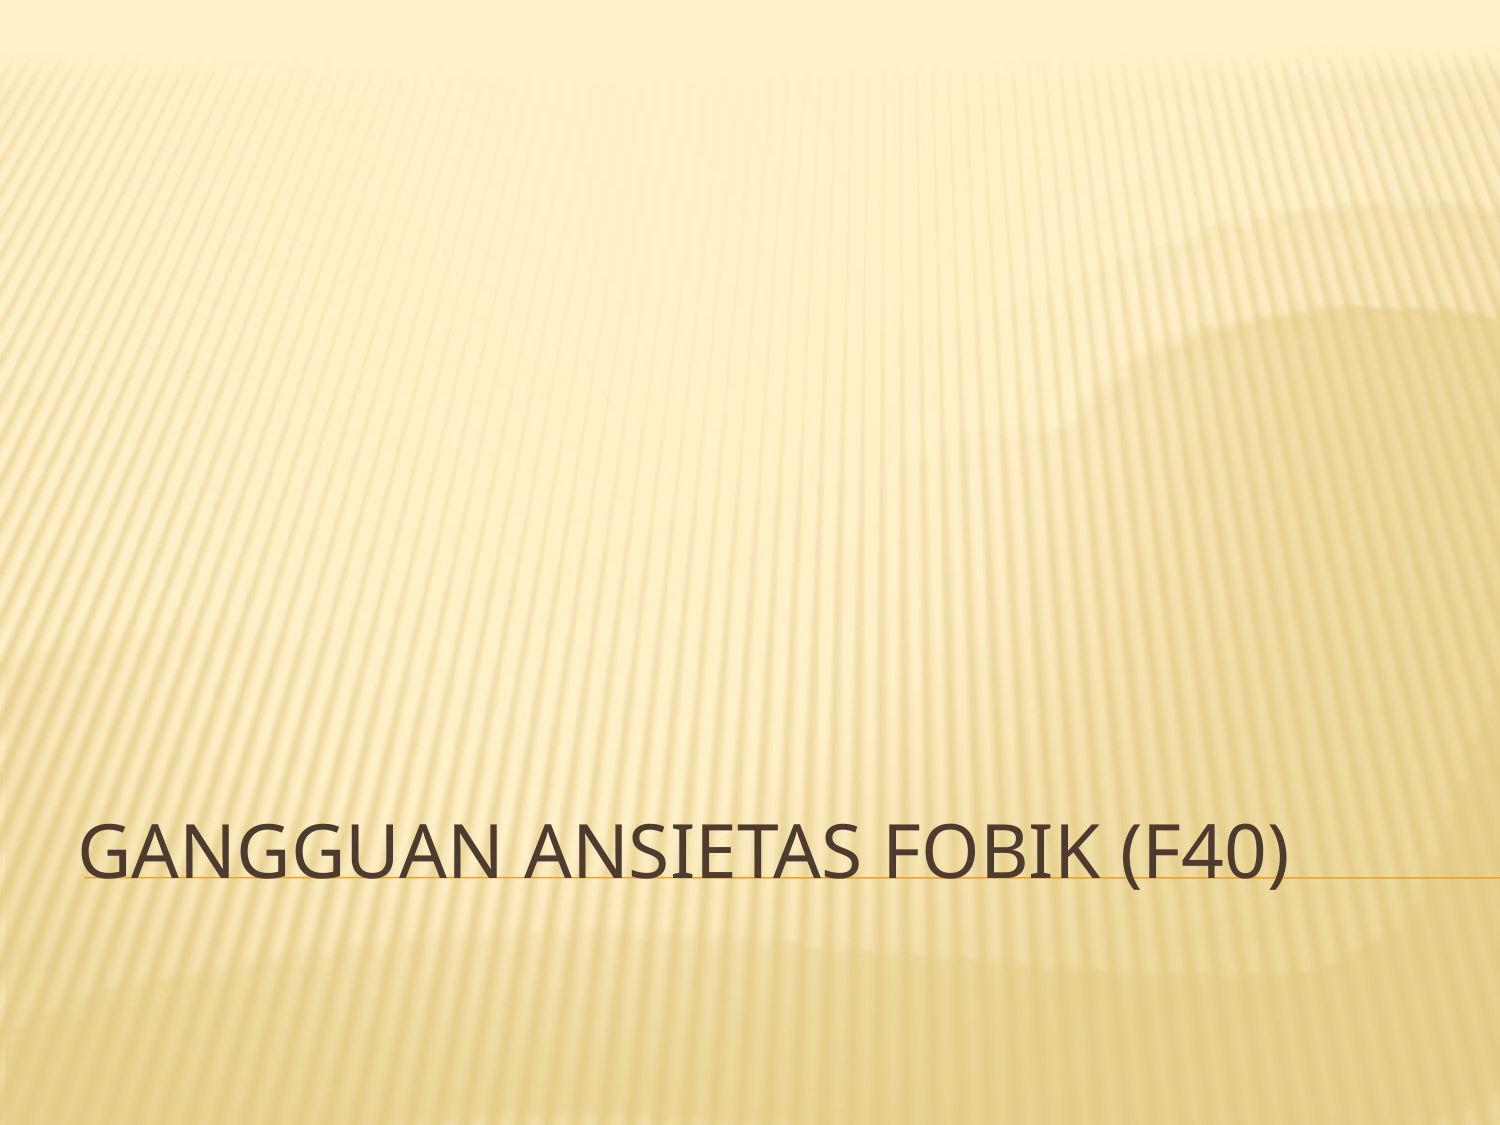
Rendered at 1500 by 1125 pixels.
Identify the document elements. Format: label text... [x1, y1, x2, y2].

title GANGGUAN ANSIETAS FOBIK (F40) [62, 796, 1450, 997]
